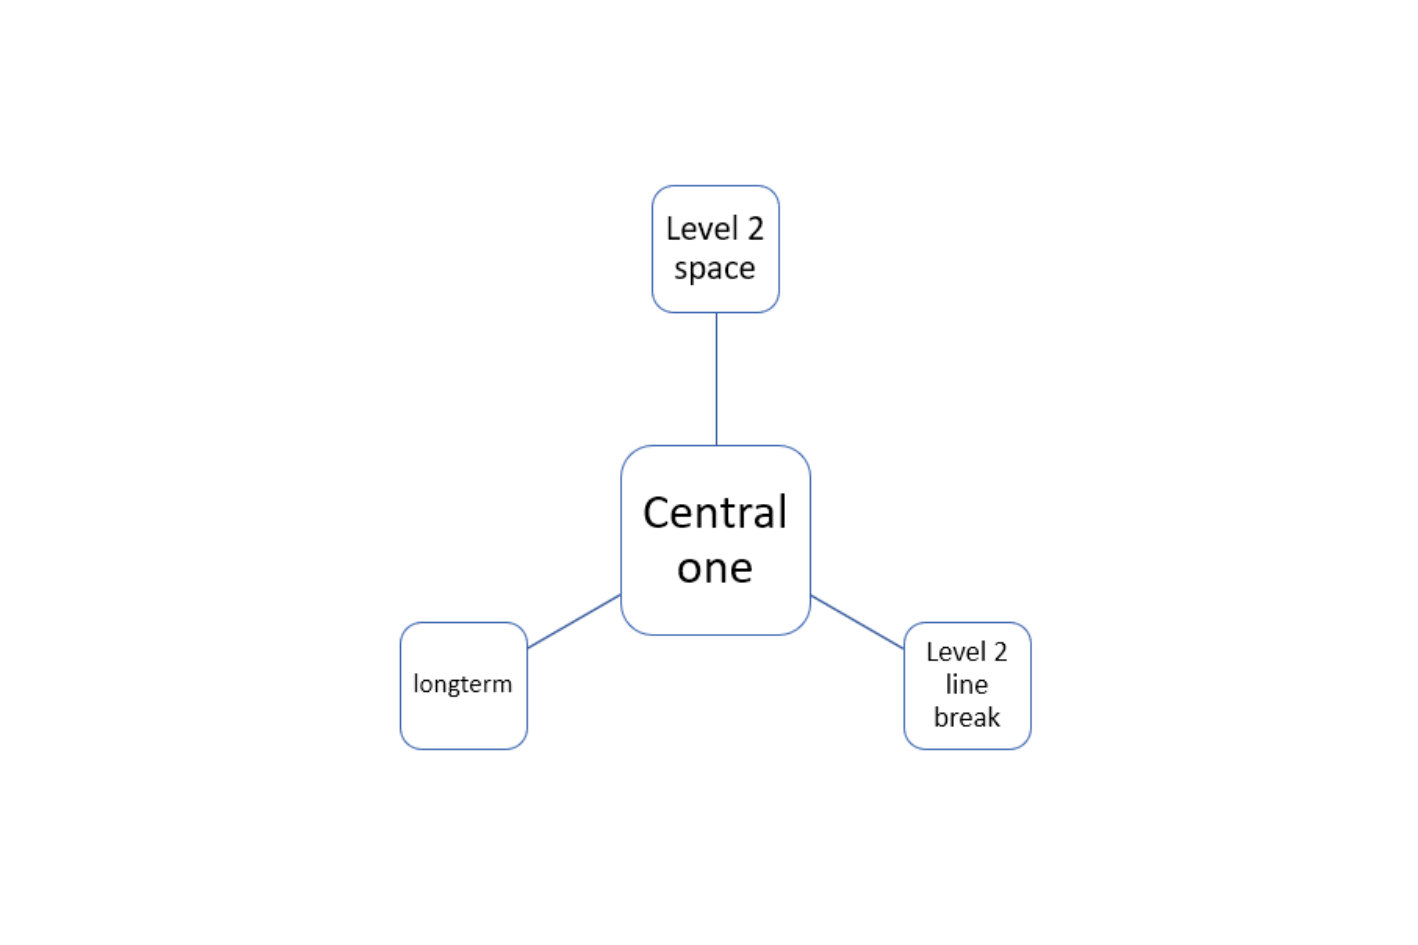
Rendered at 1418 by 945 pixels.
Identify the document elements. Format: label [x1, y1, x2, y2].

picture [339, 168, 1079, 777]
